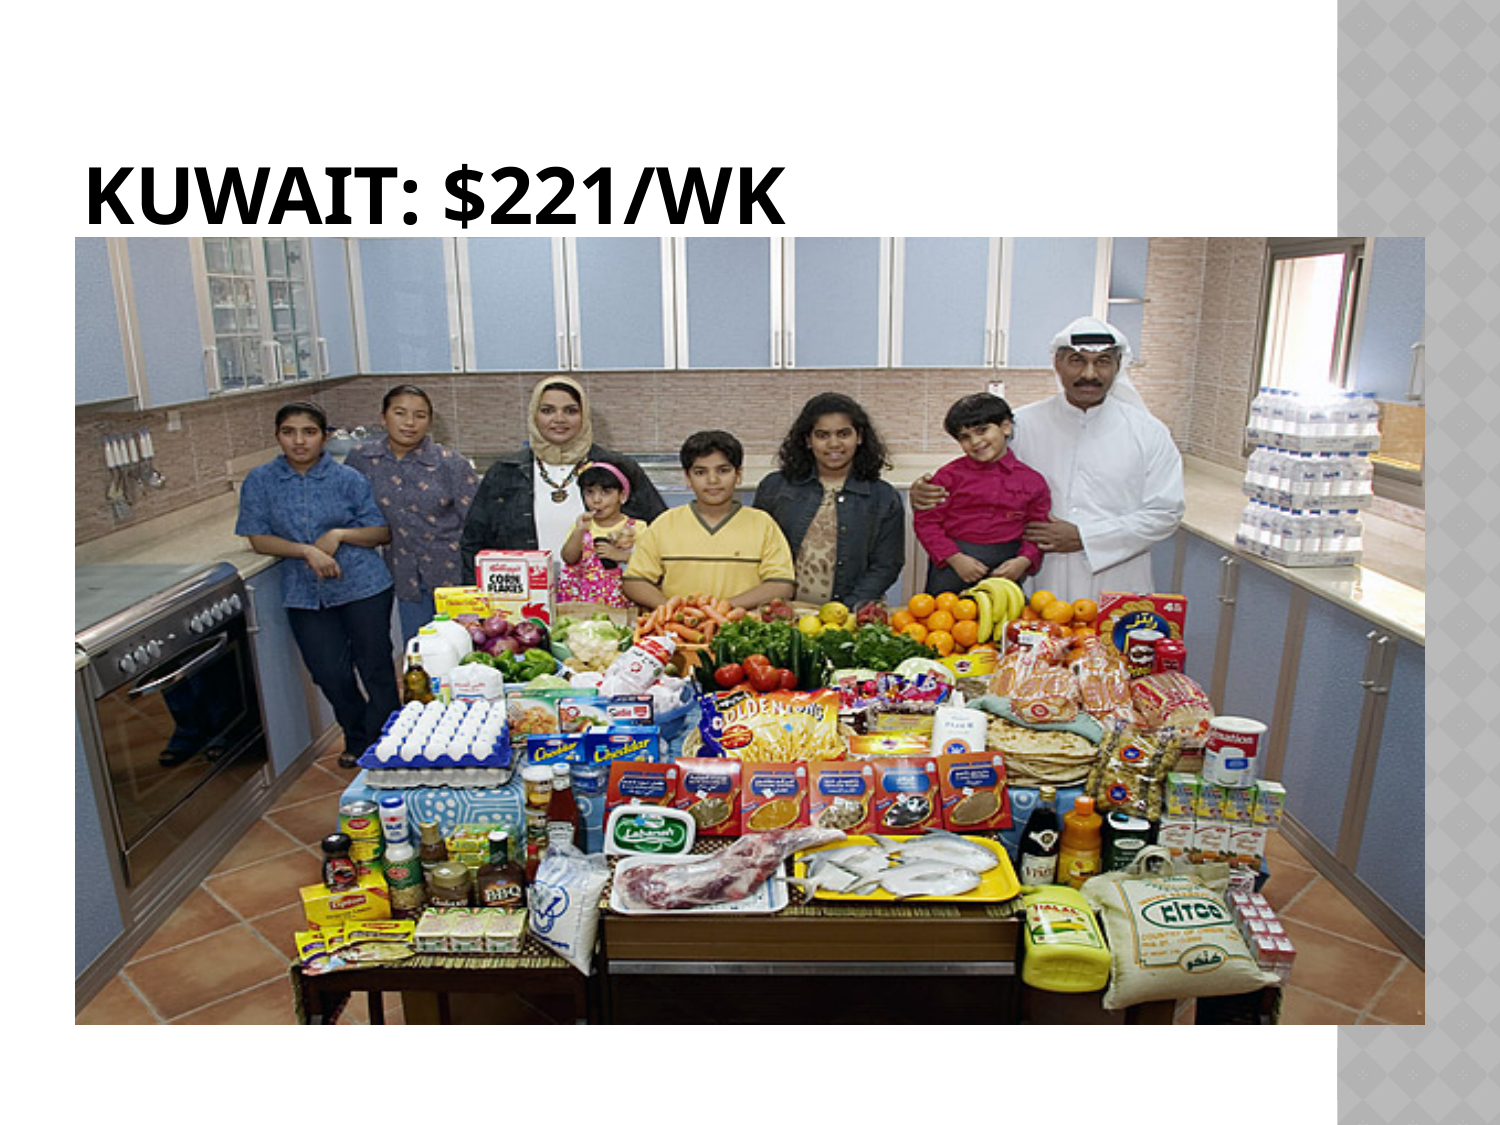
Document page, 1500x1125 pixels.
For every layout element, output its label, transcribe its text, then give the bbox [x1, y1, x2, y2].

title Kuwait: $221/wk [75, 52, 1263, 235]
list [74, 237, 1426, 1026]
